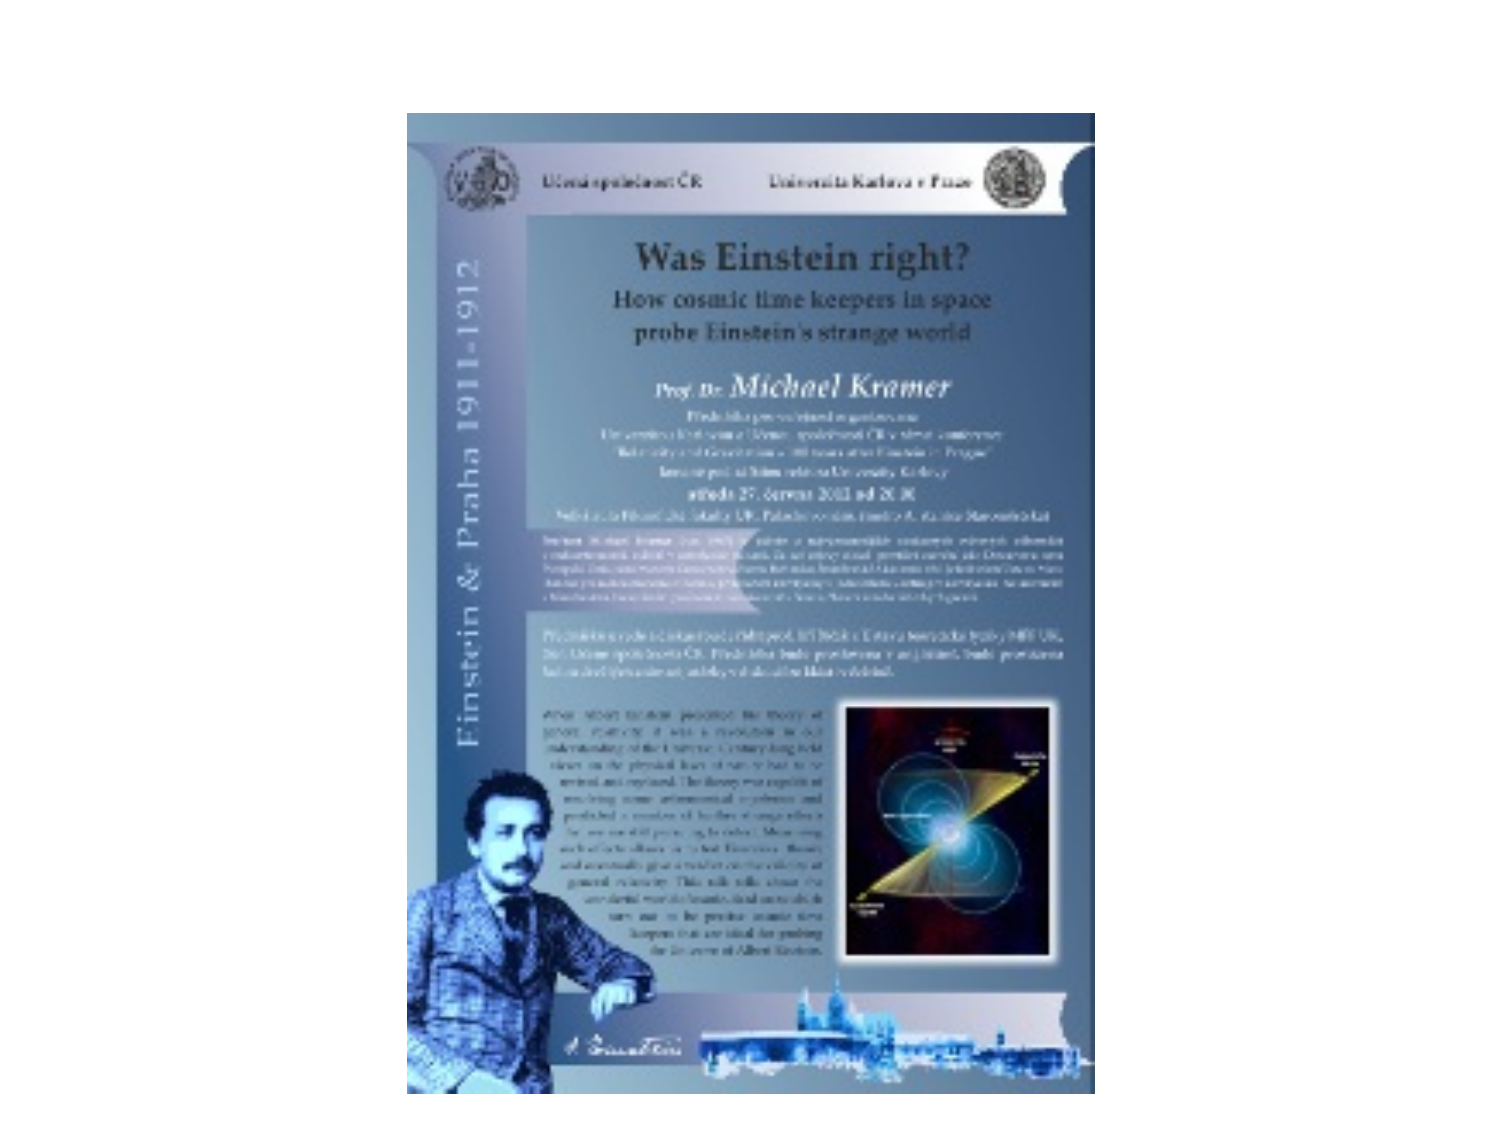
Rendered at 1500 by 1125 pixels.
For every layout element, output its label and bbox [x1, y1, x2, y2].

picture [407, 113, 1096, 1094]
